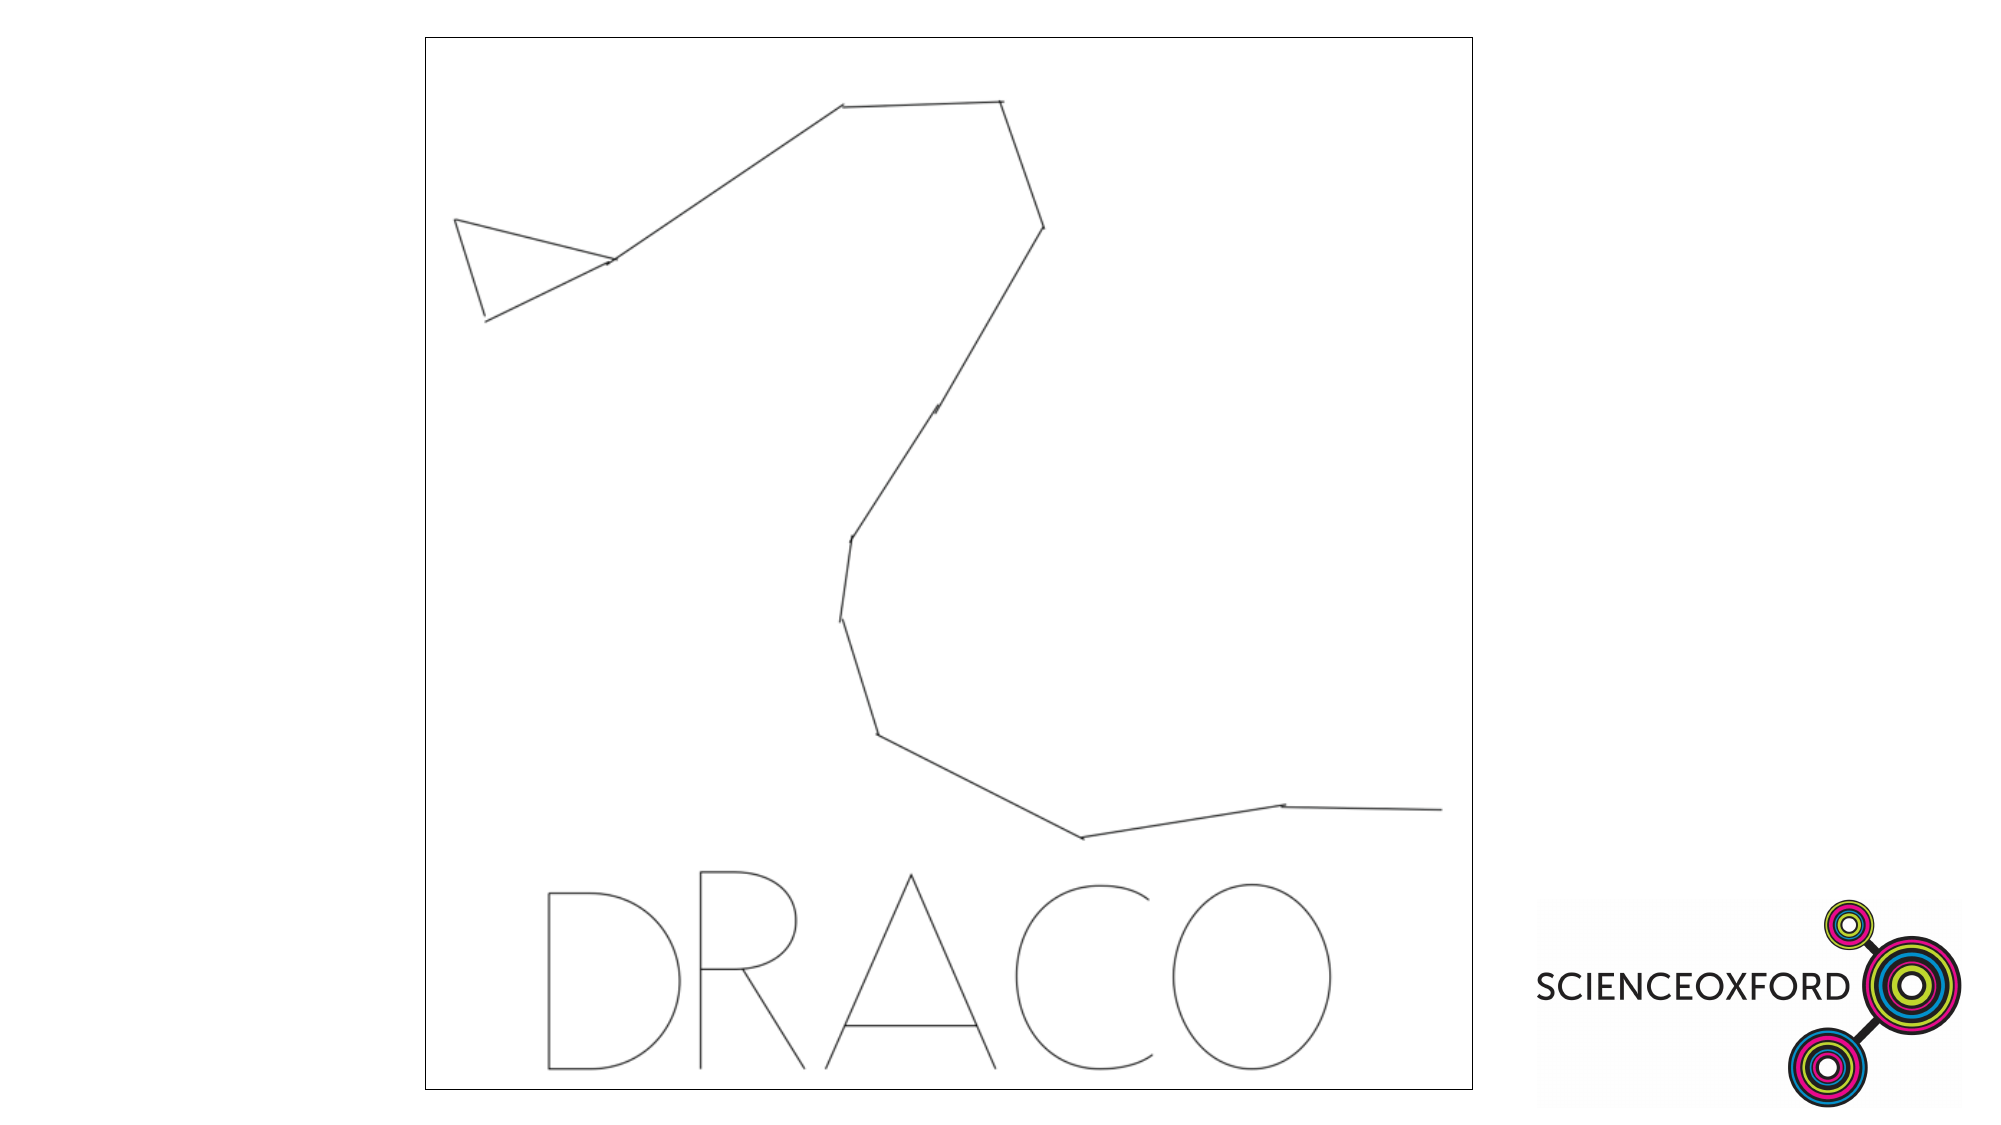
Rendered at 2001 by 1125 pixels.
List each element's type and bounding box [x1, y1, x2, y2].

picture [1537, 899, 1962, 1108]
picture [424, 37, 1473, 1090]
